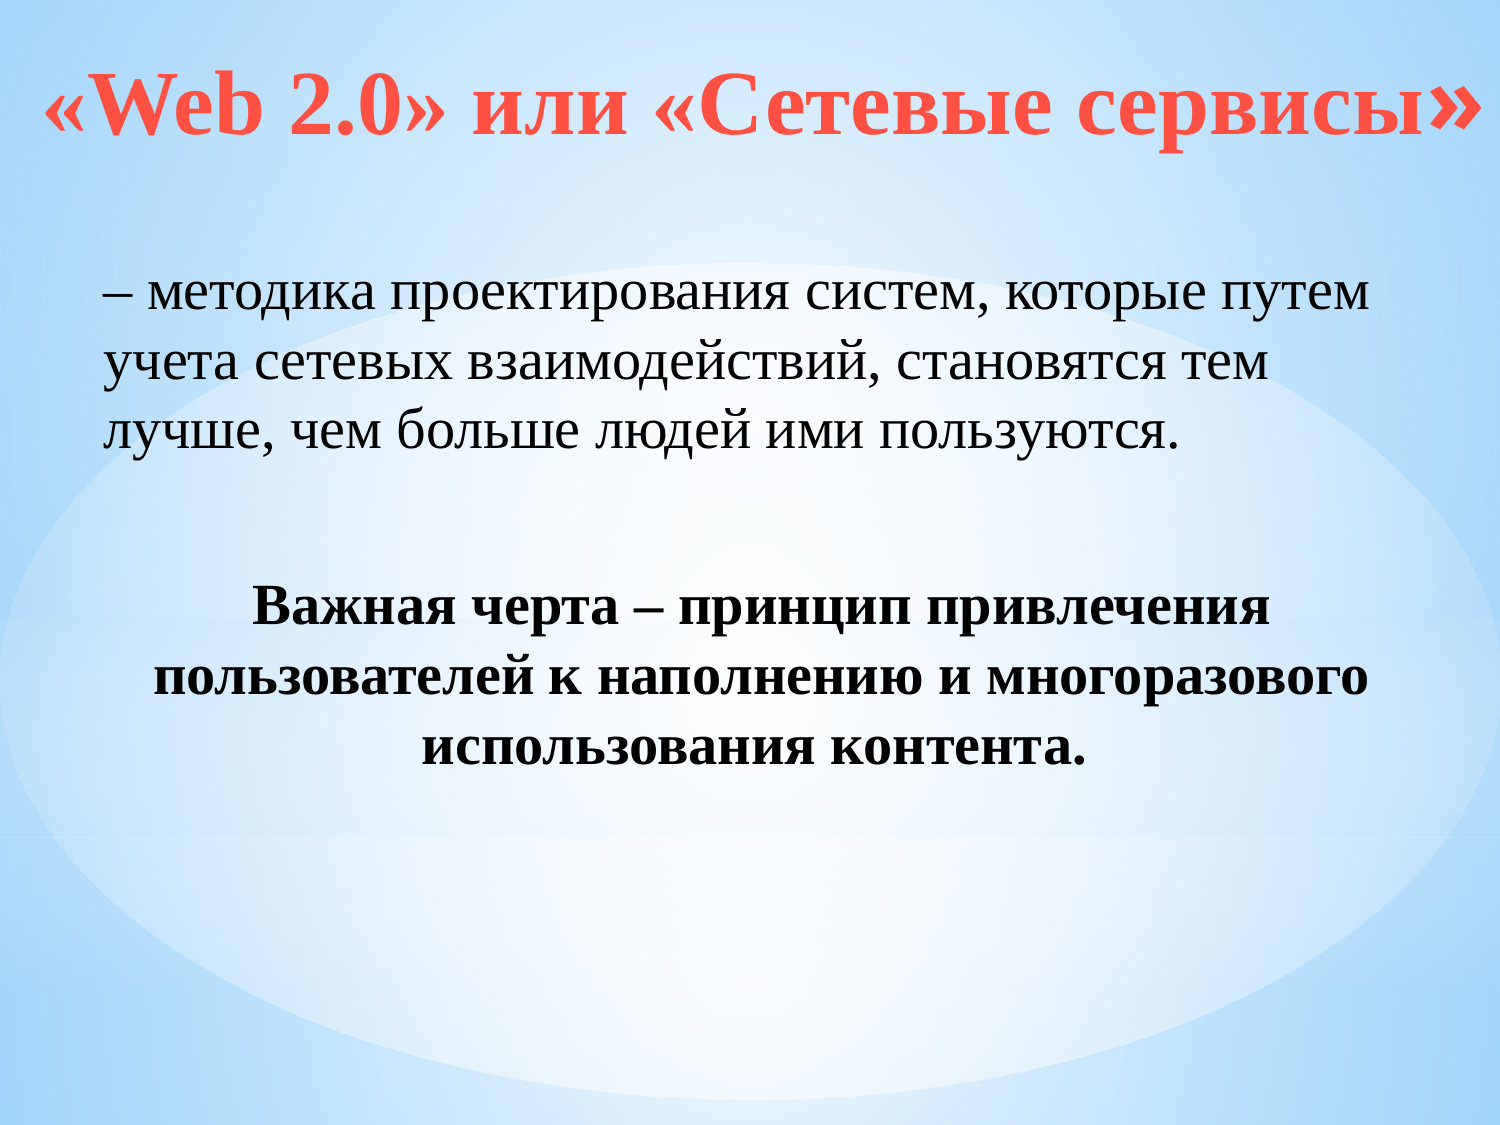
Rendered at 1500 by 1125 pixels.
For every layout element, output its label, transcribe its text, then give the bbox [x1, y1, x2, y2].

title «Web 2.0» или «Сетевые сервисы» [0, 30, 1500, 302]
list – методика проектирования систем, которые путем учета сетевых взаимодействий, становятся тем лучше, чем больше людей ими пользуются. Важная черта – принцип привлечения пользователей к наполнению и многоразового использования контента. [88, 243, 1436, 1012]
